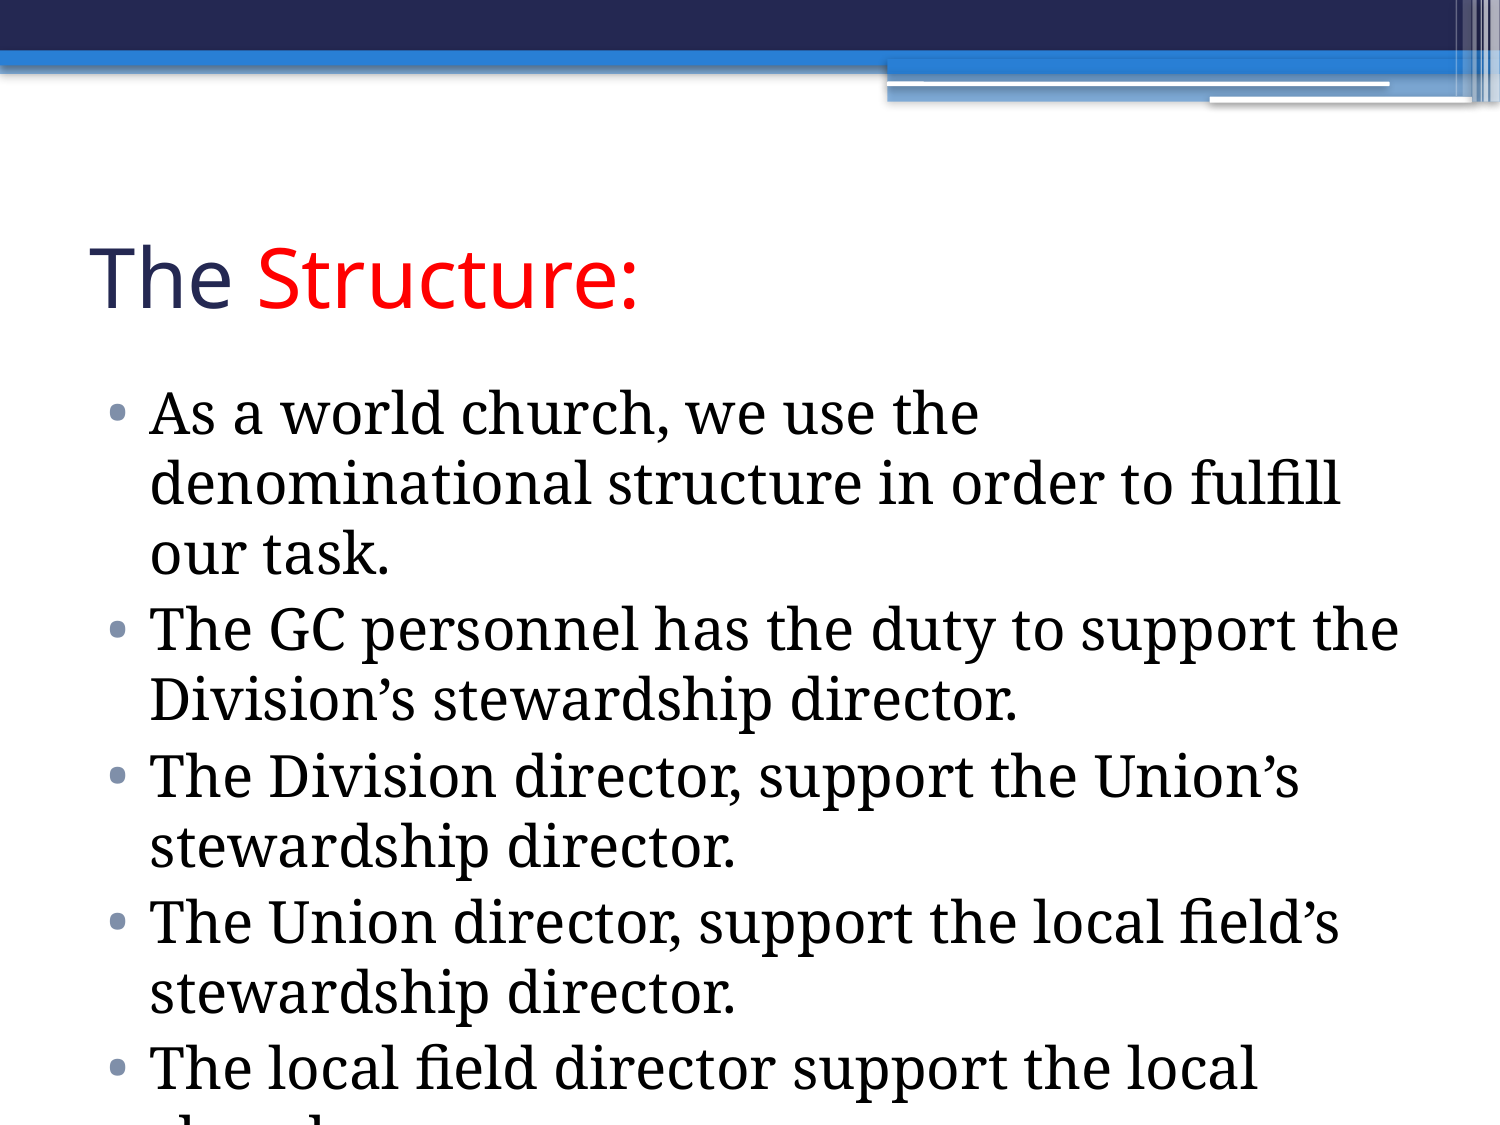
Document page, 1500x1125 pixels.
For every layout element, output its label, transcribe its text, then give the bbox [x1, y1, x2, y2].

title The Structure: [75, 187, 1425, 363]
list As a world church, we use the denominational structure in order to fulfill our task. The GC personnel has the duty to support the Division’s stewardship director. The Division director, support the Union’s stewardship director. The Union director, support the local field’s stewardship director. The local field director support the local church. [75, 368, 1425, 1079]
